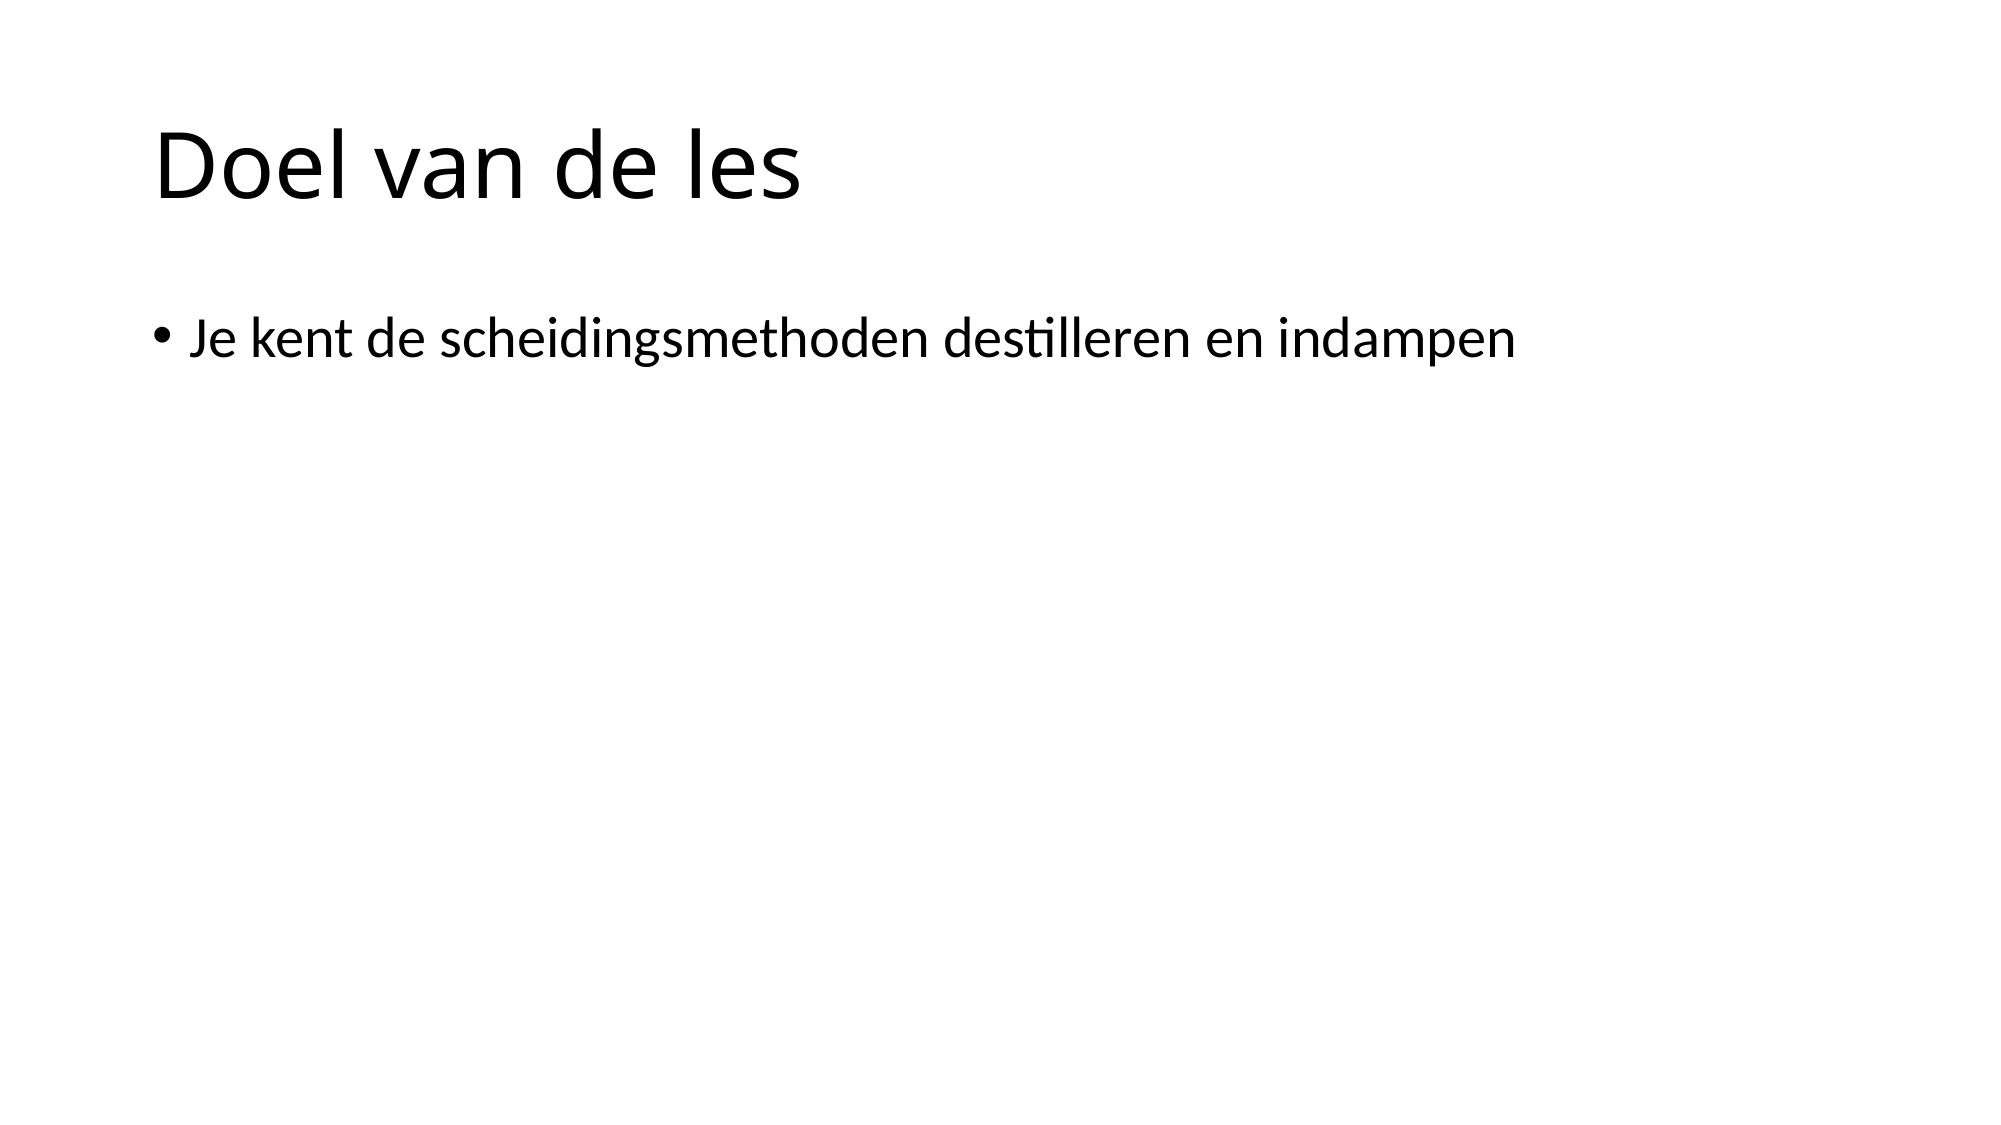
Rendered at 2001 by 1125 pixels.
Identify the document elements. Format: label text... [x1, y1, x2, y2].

list Je kent de scheidingsmethoden destilleren en indampen [137, 299, 1863, 1014]
title Doel van de les [137, 59, 1863, 278]
